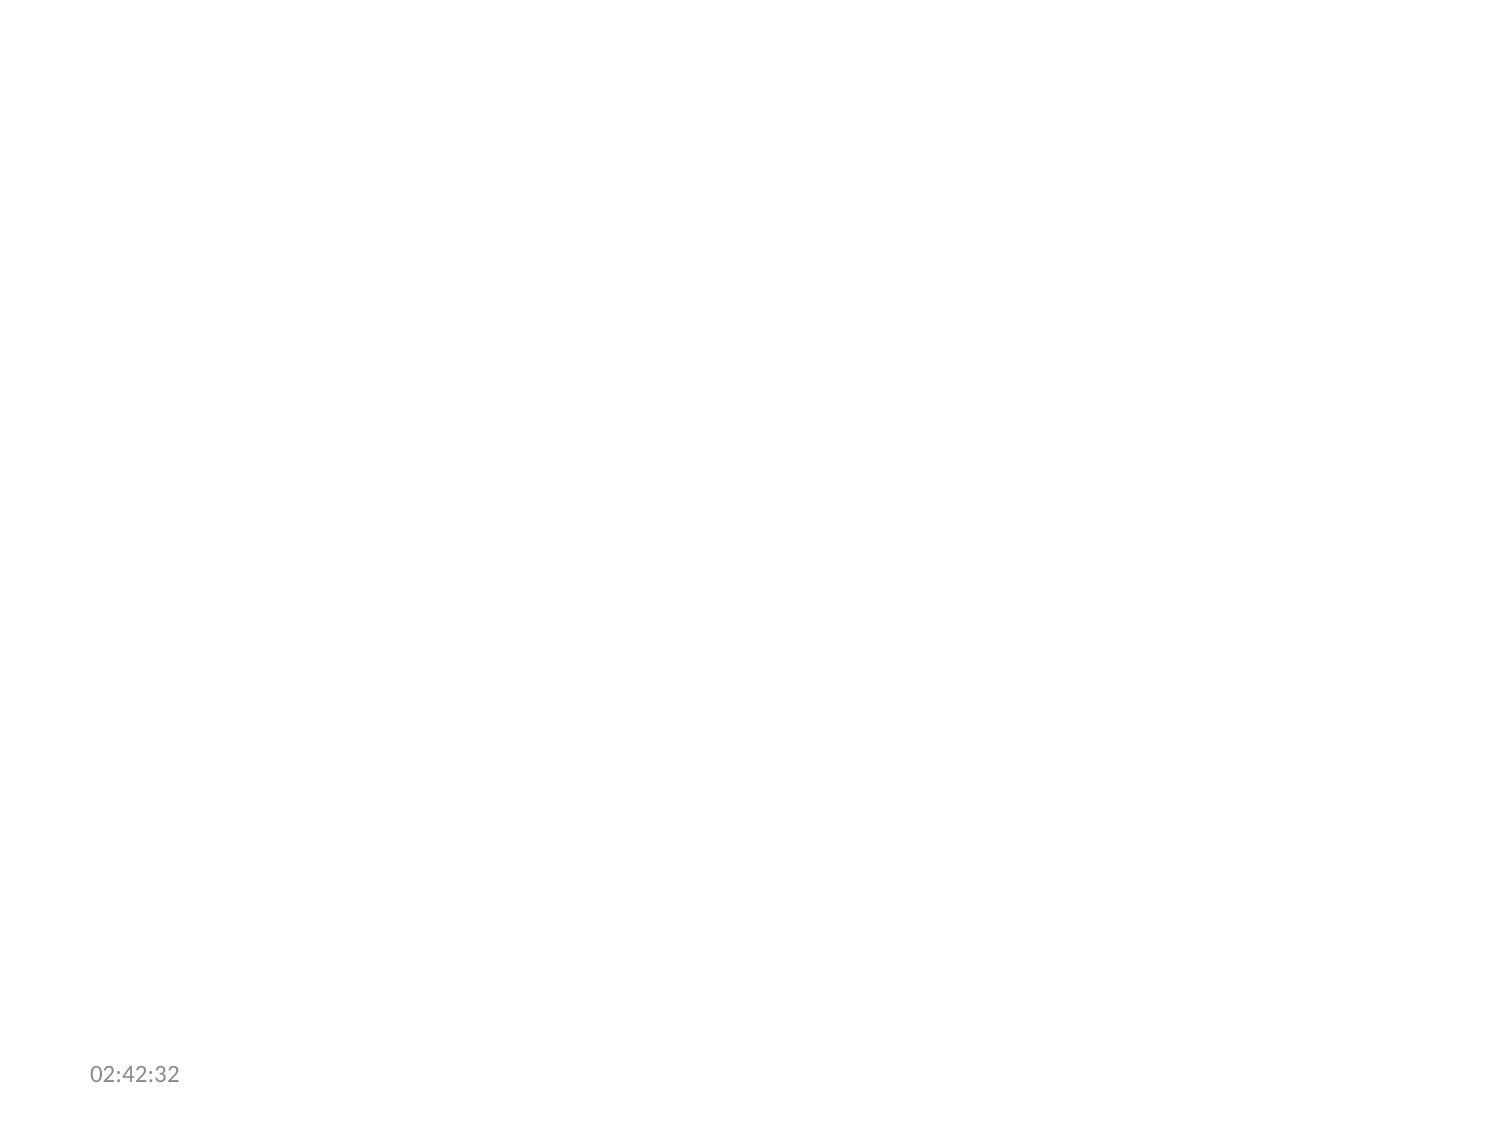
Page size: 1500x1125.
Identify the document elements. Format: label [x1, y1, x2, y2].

slide_number [75, 1042, 425, 1103]
